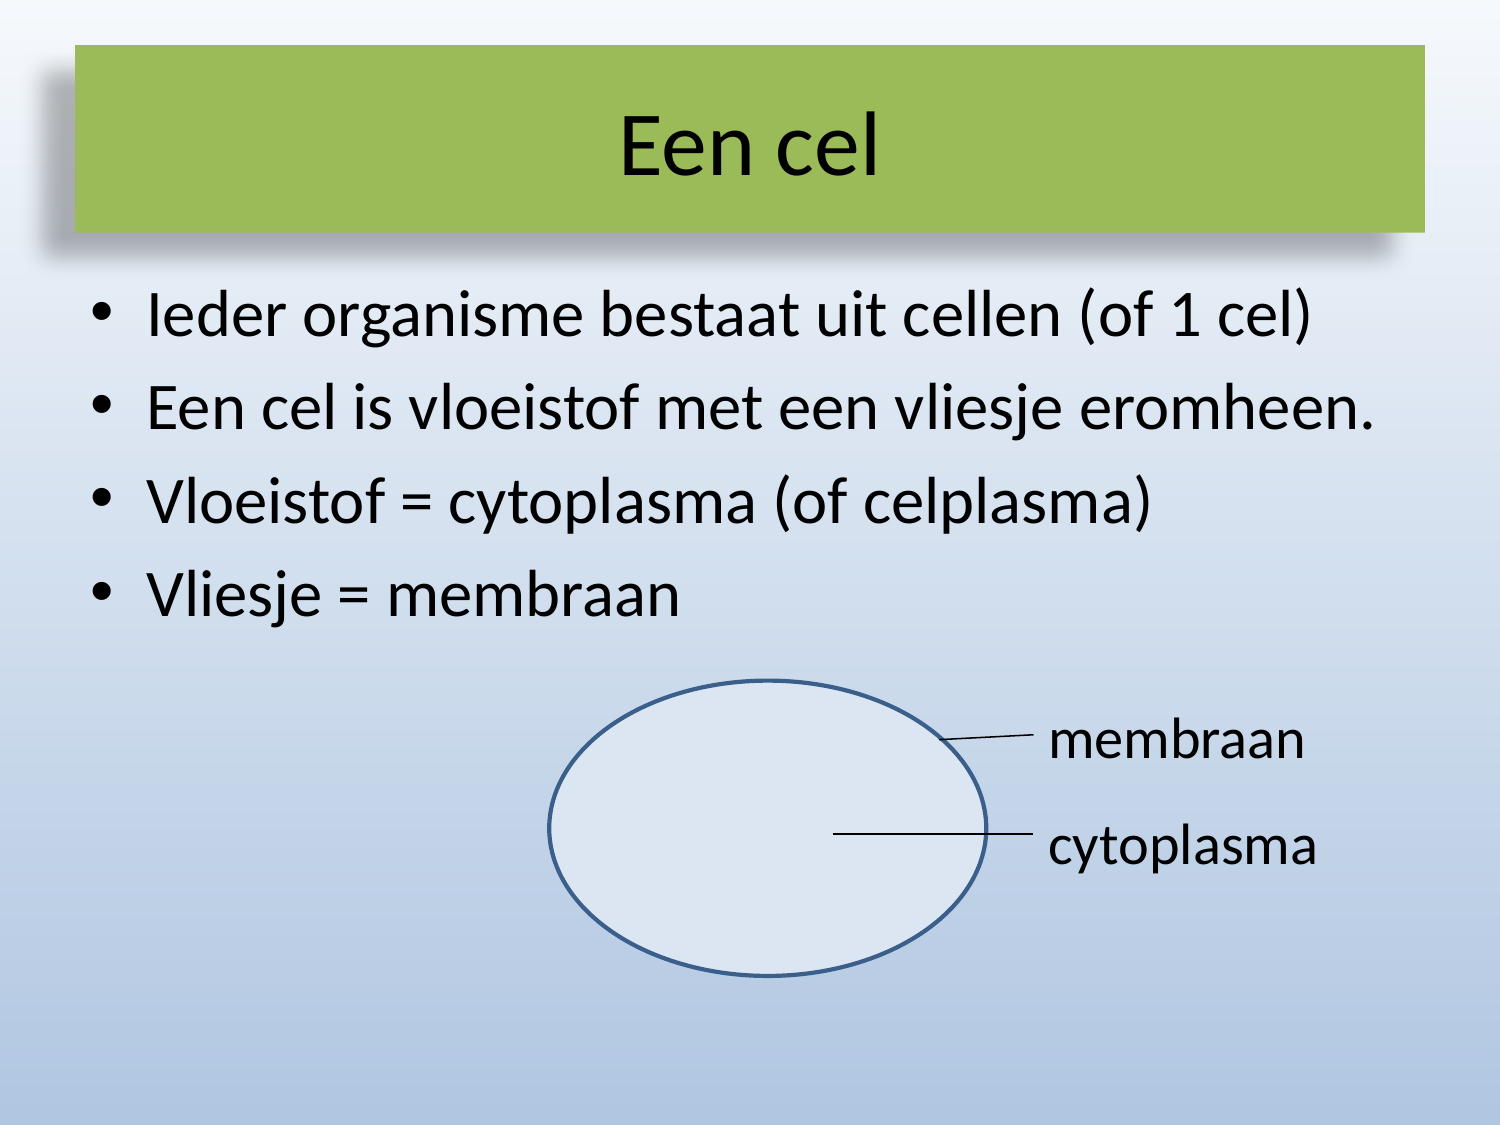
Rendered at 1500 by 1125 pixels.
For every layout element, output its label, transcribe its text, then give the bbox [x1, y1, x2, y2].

title Een cel [75, 45, 1425, 233]
list Ieder organisme bestaat uit cellen (of 1 cel) Een cel is vloeistof met een vliesje eromheen. Vloeistof = cytoplasma (of celplasma) Vliesje = membraan [75, 262, 1425, 1005]
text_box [938, 735, 1034, 740]
text_box cytoplasma [1033, 798, 1400, 884]
text_box [547, 678, 989, 979]
text_box membraan [1033, 692, 1400, 778]
